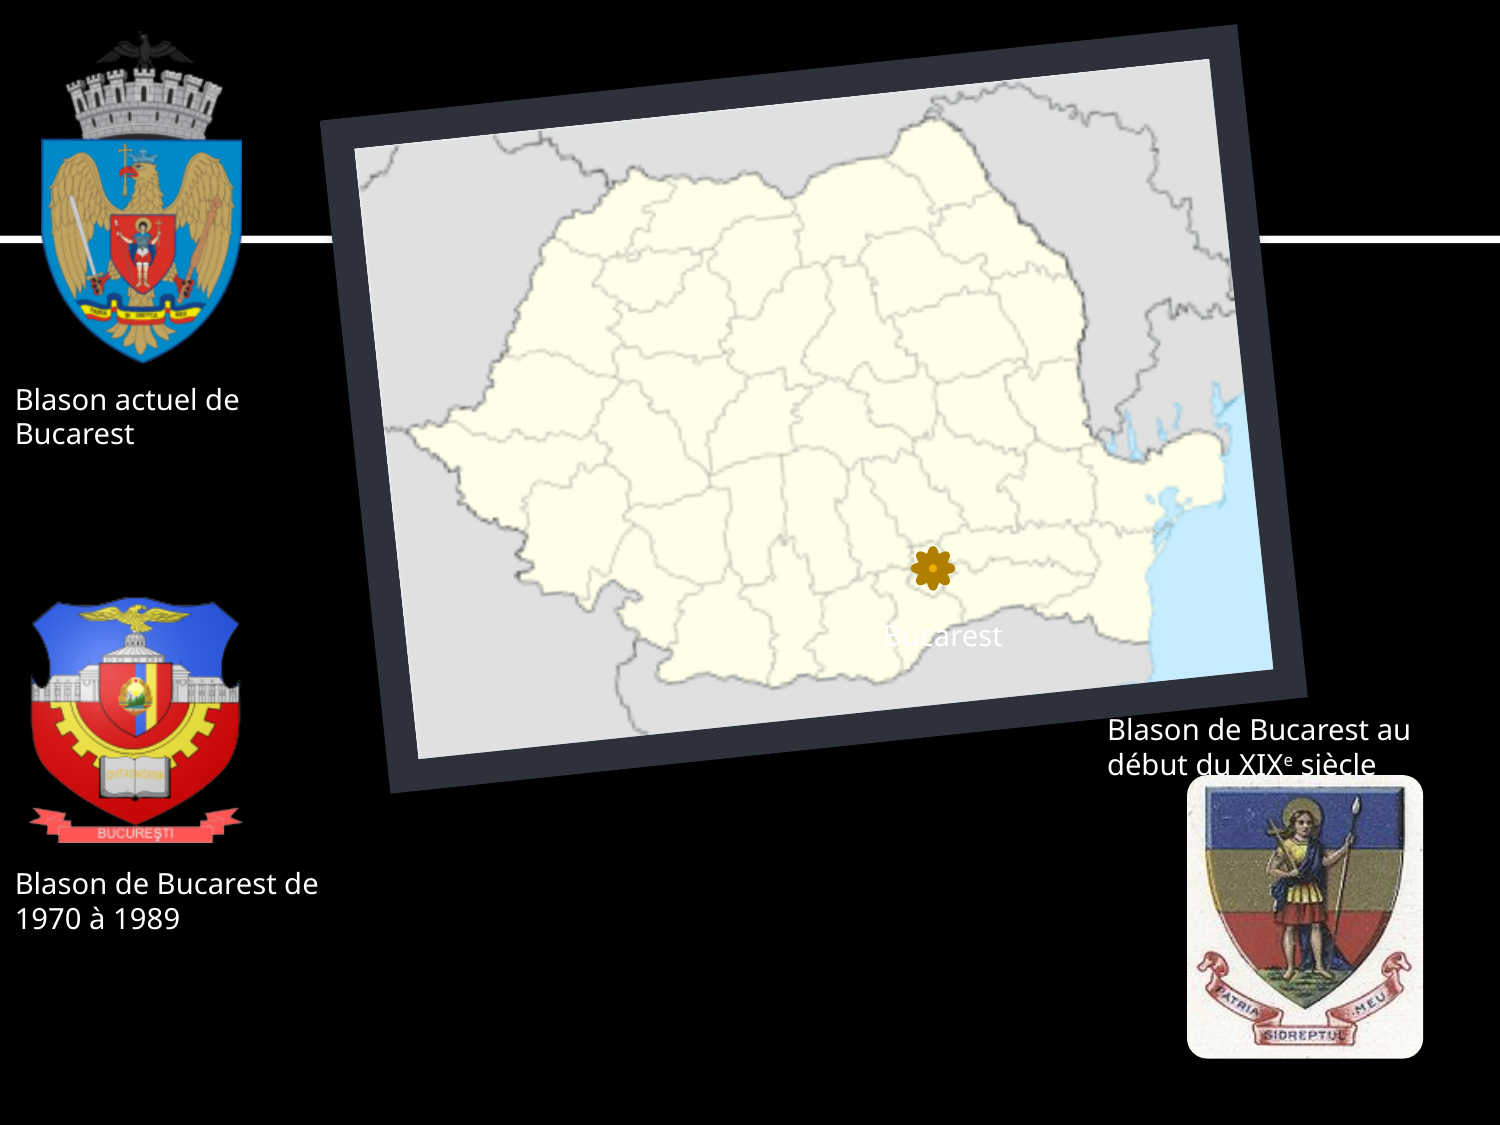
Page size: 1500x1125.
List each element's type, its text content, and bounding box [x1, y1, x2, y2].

text_box Blason de Bucarest au début du XIXe siècle [1092, 704, 1500, 834]
text_box Blason de Bucarest de 1970 à 1989 [0, 857, 349, 943]
picture [1186, 774, 1424, 1059]
text_box Blason actuel de Bucarest [0, 373, 343, 459]
picture [356, 60, 1273, 759]
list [40, 30, 243, 364]
picture [29, 597, 243, 843]
